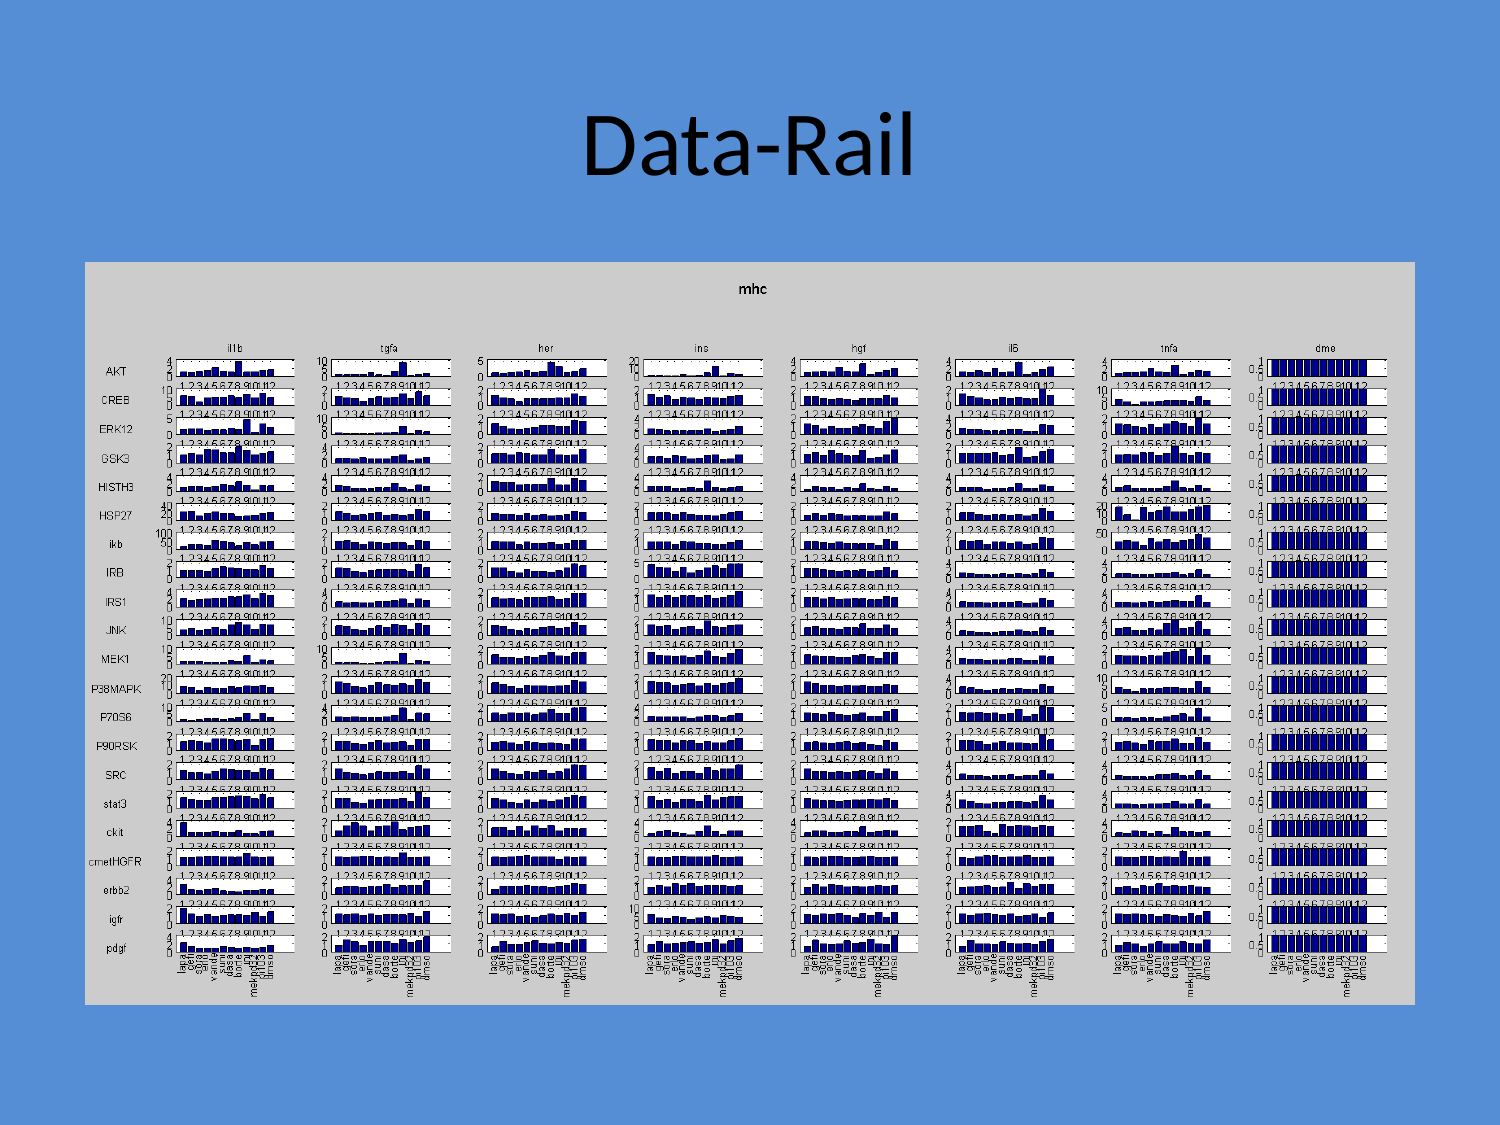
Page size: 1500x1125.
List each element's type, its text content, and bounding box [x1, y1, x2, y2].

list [84, 262, 1415, 1006]
title Data-Rail [75, 45, 1425, 233]
